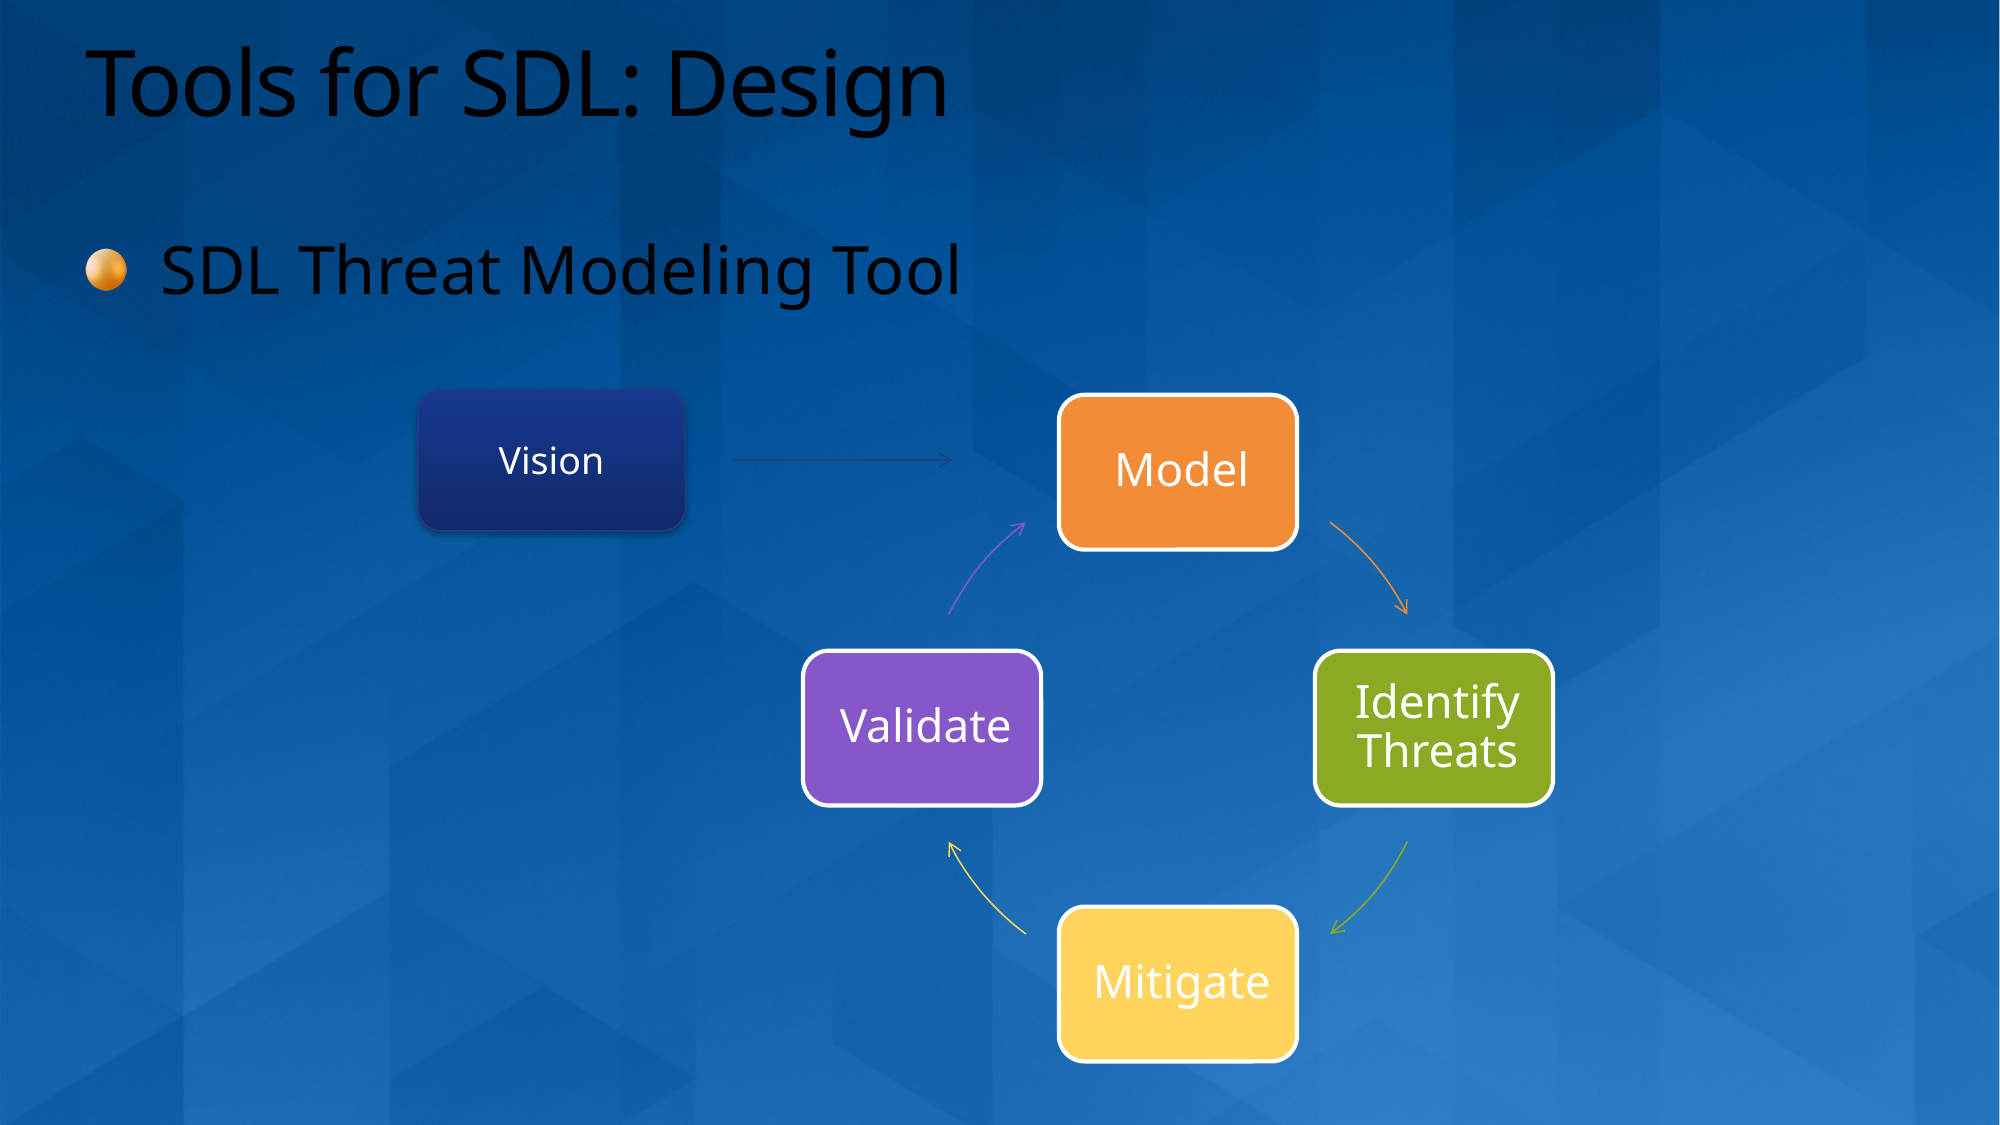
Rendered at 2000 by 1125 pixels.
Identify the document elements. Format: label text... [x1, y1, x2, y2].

title Tools for SDL: Design [85, 37, 1914, 138]
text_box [511, 394, 1845, 1062]
list SDL Threat Modeling Tool [85, 237, 1914, 311]
picture [0, 0, 2000, 1125]
text_box Vision [417, 388, 677, 532]
